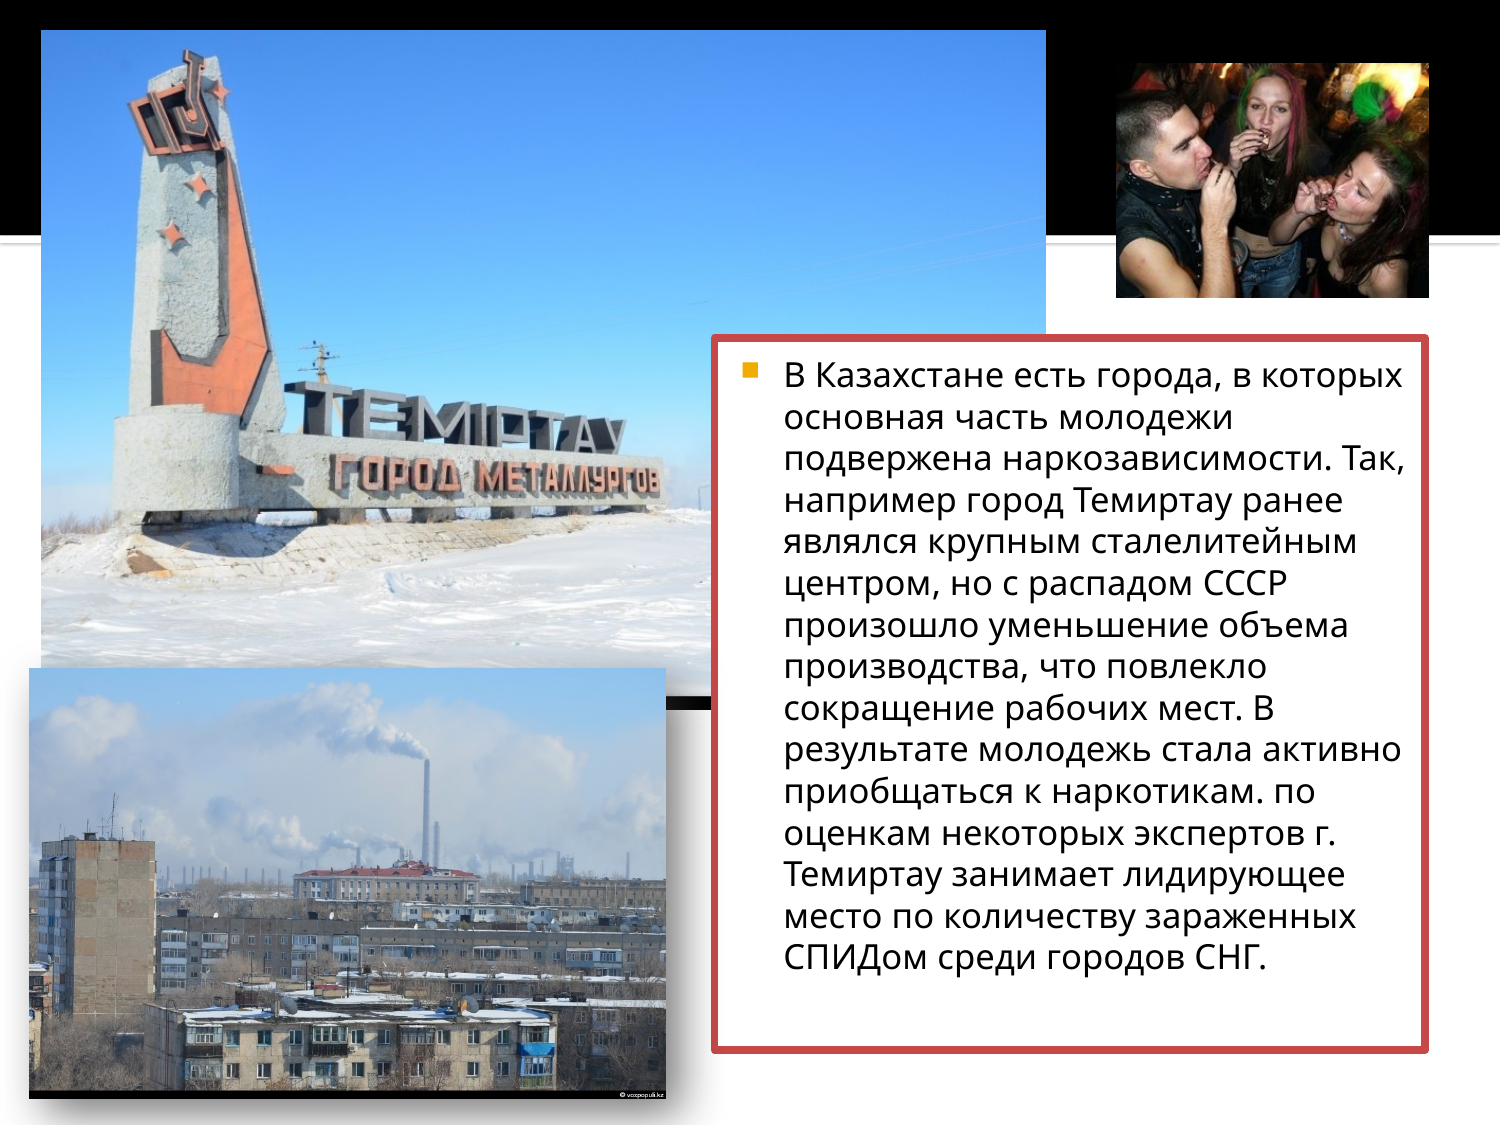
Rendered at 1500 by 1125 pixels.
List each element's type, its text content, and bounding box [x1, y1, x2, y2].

picture [29, 30, 1046, 1099]
list В Казахстане есть города, в которых основная часть молодежи подвержена наркозависимости. Так, например город Темиртау ранее являлся крупным сталелитейным центром, но с распадом СССР произошло уменьшение объема производства, что повлекло сокращение рабочих мест. В результате молодежь стала активно приобщаться к наркотикам. по оценкам некоторых экспертов г. Темиртау занимает лидирующее место по количеству зараженных СПИДом среди городов СНГ. [714, 334, 1429, 1054]
picture [1116, 63, 1429, 299]
